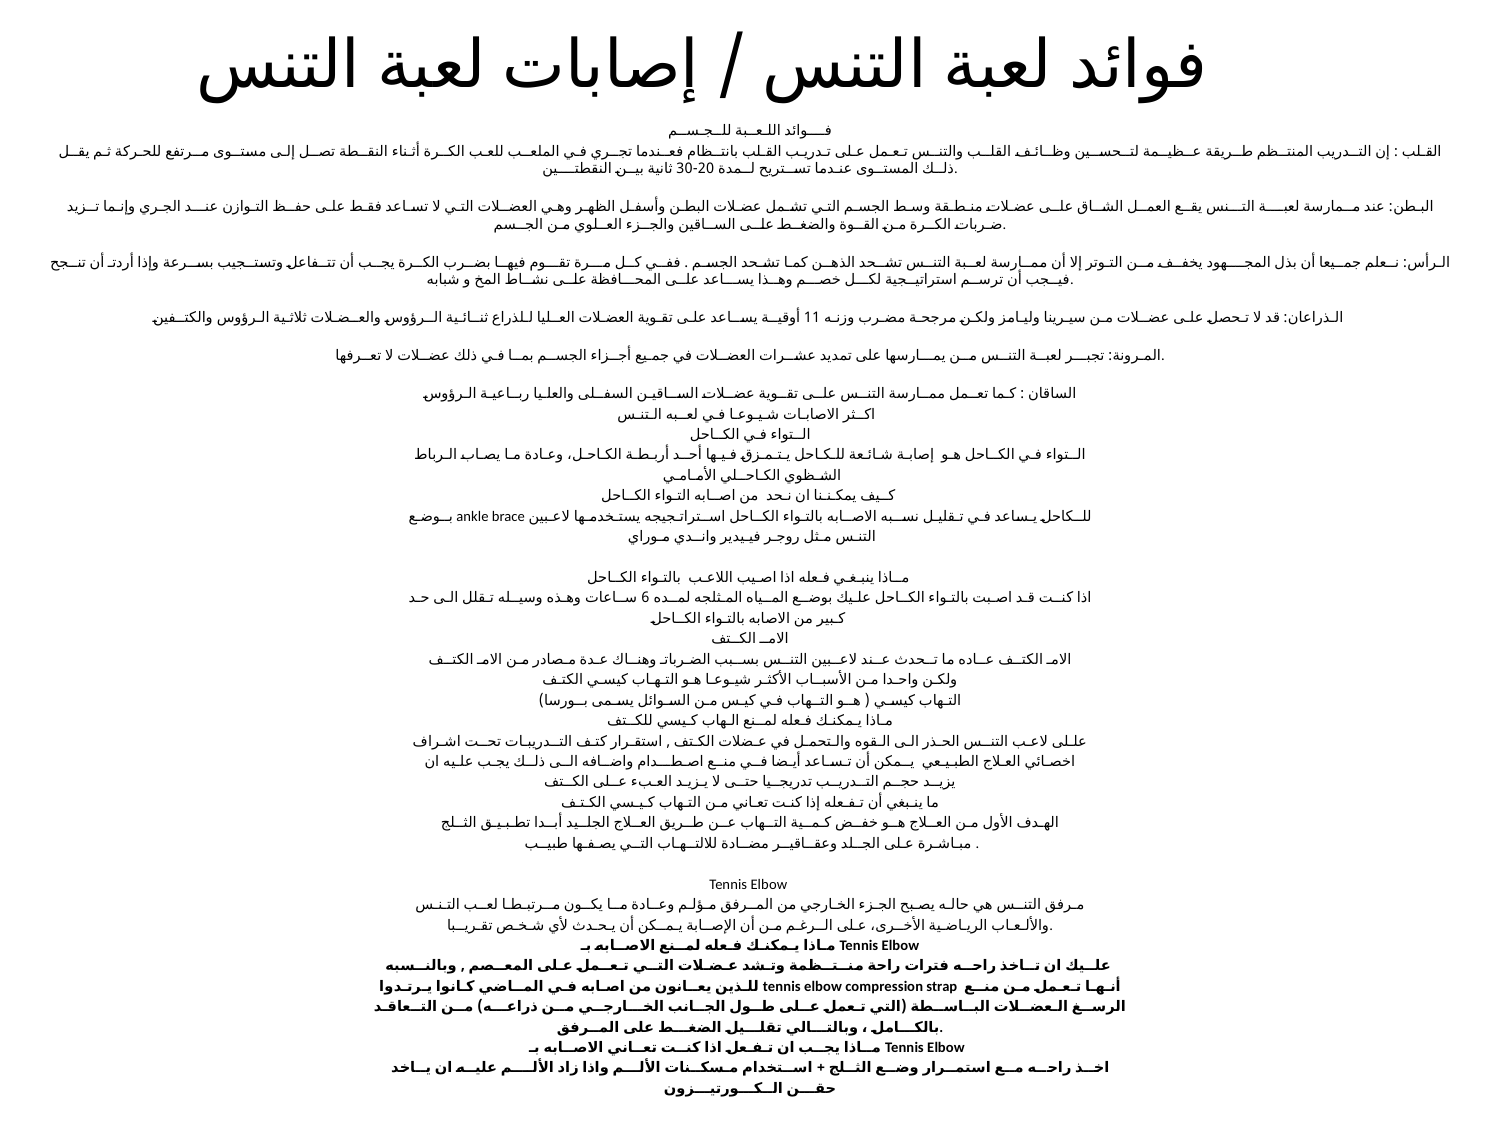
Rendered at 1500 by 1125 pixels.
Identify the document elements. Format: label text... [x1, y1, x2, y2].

title فوائد لعبة التنس / إصابات لعبة التنس [64, 19, 1340, 102]
subtitle فــــوائد اللـعــبة للــجـســم القـلب : إن التــدريب المنتــظم طــريقة عــظيــمة لتــحســين وظــائـف القلــب والتنــس تـعـمل عـلى تـدريـب القـلب بانتــظام فعــندما تجــري فـي الملعــب للعـب الكــرة أثـناء النقــطة تصــل إلـى مستــوى مــرتفع للحـركة ثـم يقــل ذلــك المستــوى عنـدما تســتريح لــمدة 20-30 ثانية بيــن النقطتــــين. البـطن: عند مــمارسة لعبــــة التـــنس يقــع العمــل الشــاق علــى عضـلات منـطـقة وسـط الجسـم التـي تشـمل عضـلات البطـن وأسفـل الظهـر وهـي العضــلات التـي لا تسـاعد فقـط علـى حفــظ التـوازن عنـــد الجـري وإنـما تــزيد ضـربات الكــرة مـن القــوة والضغــط علــى الســاقين والجــزء العــلوي مـن الجــسم. الـرأس: نــعلم جمــيعا أن بذل المجــــهود يخفــف مــن التـوتر إلا أن ممــارسة لعــبة التنــس تشــحد الذهــن كمـا تشـحد الجسـم . ففــي كــل مـــرة تقـــوم فيهــا بضــرب الكــرة يجــب أن تتــفاعل وتستــجيب بســرعة وإذا أردتـ أن تنــجح فيــجب أن ترســم استراتيــجية لكـــل خصـــم وهــذا يســـاعد علــى المحـــافظة علــى نشــاط المخ و شبابه. الـذراعان: قد لا تـحصل علـى عضــلات مـن سيـرينا وليـامز ولكـن مرجحـة مضـرب وزنـه 11 أوقيــة يســاعد علـى تقـوية العضـلات العــليا لـلذراع ثنــائـية الــرؤوس والعــضـلات ثلاثـية الـرؤوس والكتــفين المـرونة: تجبـــر لعبــة التنــس مــن يمـــارسها على تمديد عشــرات العضــلات في جمـيع أجــزاء الجســم بمــا فـي ذلك عضــلات لا تعــرفها. الساقان : كـما تعــمل ممــارسة التنــس علــى تقــوية عضــلات الســاقيـن السفــلى والعلـيا ربــاعيـة الـرؤوس اكــثر الاصابـات شـيـوعـا فـي لعــبه الـتنـس الــتواء فـي الكــاحل الــتواء فـي الكــاحل هـو إصابـة شـائـعة للـكـاحل يـتـمـزق فـيـها أحــد أربـطـة الكـاحـل، وعـادة مـا يصـاب الـرباط الشـظوي الكـاحــلي الأمـامـي كــيف يمكـنـنا ان نـحد من اصــابه التـواء الكــاحل بــوضـع ankle brace للــكاحل يـساعد فـي تـقليـل نســبه الاصــابه بالتـواء الكــاحل اســتراتـجيجه يستـخدمـها لاعـبين التنـس مـثل روجـر فيـيدير وانــدي مـوراي مــاذا ينبـغـي فـعله اذا اصـيب اللاعـب بالتـواء الكــاحل اذا كنــت قـد اصـبت بالتـواء الكــاحل علـيك بوضــع المــياه المـثلجه لمــده 6 ســاعات وهـذه وسيــله تـقلل الـى حـد كـبير من الاصابه بالتـواء الكــاحل الامــ الكــتف الامـ الكتــف عــاده ما تــحدث عــند لاعــبين التنــس بســبب الضـرباتـ وهنــاك عـدة مـصادر مـن الامـ الكتــف ولكـن واحـدا مـن الأسبــاب الأكثـر شيـوعـا هـو التـهـاب كيسـي الكتـف التـهاب كيسـي ( هــو التــهاب فـي كيـس مـن السـوائل يسـمى بــورسا) مـاذا يـمكنـك فـعله لمــنع الـهاب كـيسي للكــتف علـلى لاعـب التنــس الحـذر الـى الـقوه والـتحمـل في عـضلات الكـتف , استقـرار كتـف التــدريبـات تحــت اشـراف اخصـائي العـلاج الطبـيـعي يــمكن أن تـسـاعد أيـضا فــي منــع اصـطـــدام واضــافه الــى ذلــك يجـب علـيه ان يزيــد حجــم التــدريــب تدريجــيا حتــى لا يـزيـد العـبء عــلى الكــتف ما ينـبغي أن تـفـعله إذا كنـت تعـاني مـن التـهاب كـيـسي الكـتـف الهـدف الأول مـن العــلاج هــو خفــض كـمــية التــهاب عــن طــريق العــلاج الجلــيد أبــدا تطـبـيـق الثــلج مبـاشـرة عـلى الجــلد وعقــاقيــر مضــادة للالتــهـاب التــي يصـفـها طبيــب . Tennis Elbow مـرفق التنــس هي حالـه يصـبح الجـزء الخـارجي من المــرفق مـؤلـم وعــادة مــا يكــون مــرتبـطـا لعــب التـنـس والألـعـاب الريـاضـية الأخــرى، عـلى الــرغـم مـن أن الإصــابة يـمــكن أن يـحـدث لأي شـخـص تقـريــبا. مـاذا يـمكنـك فـعله لمــنع الاصــابه بـ Tennis Elbow علــيك ان تــاخذ راحــه فترات راحة منــتــظمة وتـشد عـضـلات التــي تـعــمل عـلى المعــصم , وبالنــسبه للـذين يعــانون من اصـابه فـي المــاضي كـانوا يـرتـدوا tennis elbow compression strap أنـهـا تـعـمل مـن منــع الرســغ الـعضــلات البــاســطة (التي تـعمل عــلى طــول الجــانب الخـــارجــي مــن ذراعـــه) مــن التــعاقـد بالكـــامل ، وبالتـــالي تقلـــيل الضغـــط على المــرفق. مــاذا يجــب ان تـفـعل اذا كنــت تعــاني الاصــابه بـ Tennis Elbow اخــذ راحــه مــع استمــرار وضــع الثــلج + اســتخدام مـسكــنات الألـــم واذا زاد الألــــم عليــه ان يــاخد حقـــن الــكـــورتيـــزون [29, 113, 1471, 1125]
